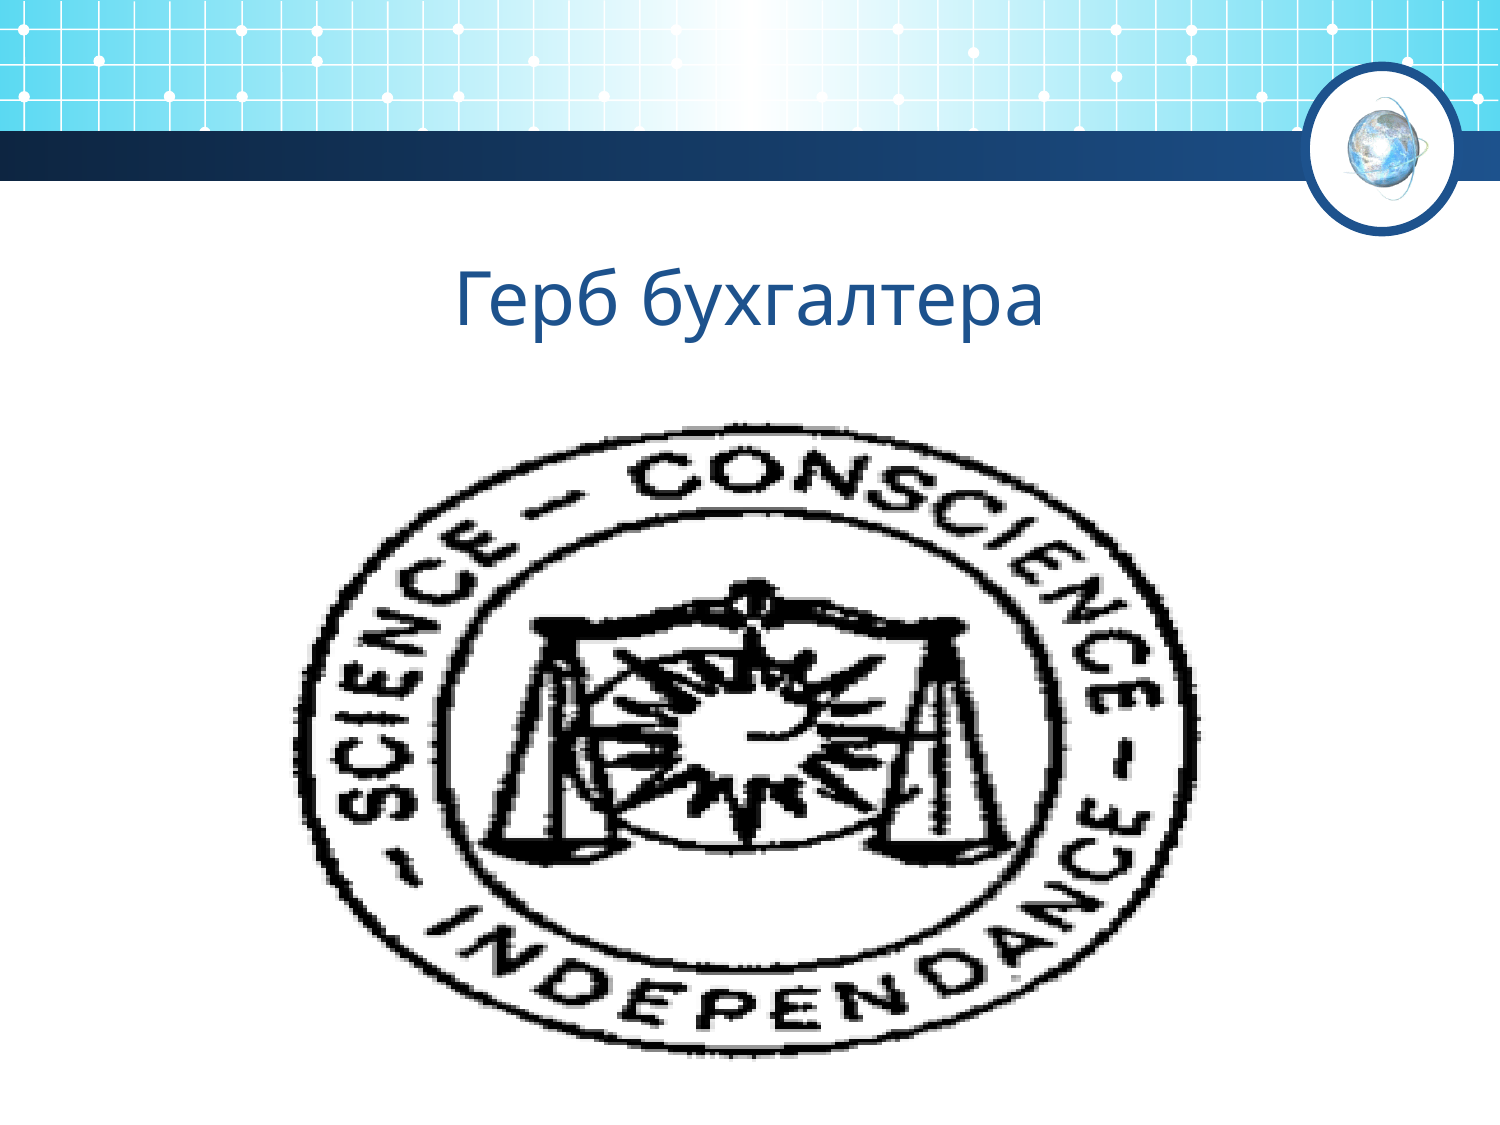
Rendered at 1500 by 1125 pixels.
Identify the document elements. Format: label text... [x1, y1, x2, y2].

table_cell 0 [369, 1, 374, 28]
table_cell 0 [1084, 31, 1089, 64]
table_cell 0 [369, 101, 374, 131]
text_box Герб бухгалтера [0, 243, 1500, 349]
picture [1310, 72, 1454, 226]
table_cell 0 [1084, 102, 1089, 131]
table_cell 0 [1084, 1, 1089, 28]
table_cell 0 [369, 31, 374, 64]
table_cell 0 [1084, 66, 1089, 99]
table_cell 0 [369, 66, 374, 99]
picture [288, 420, 1211, 1066]
